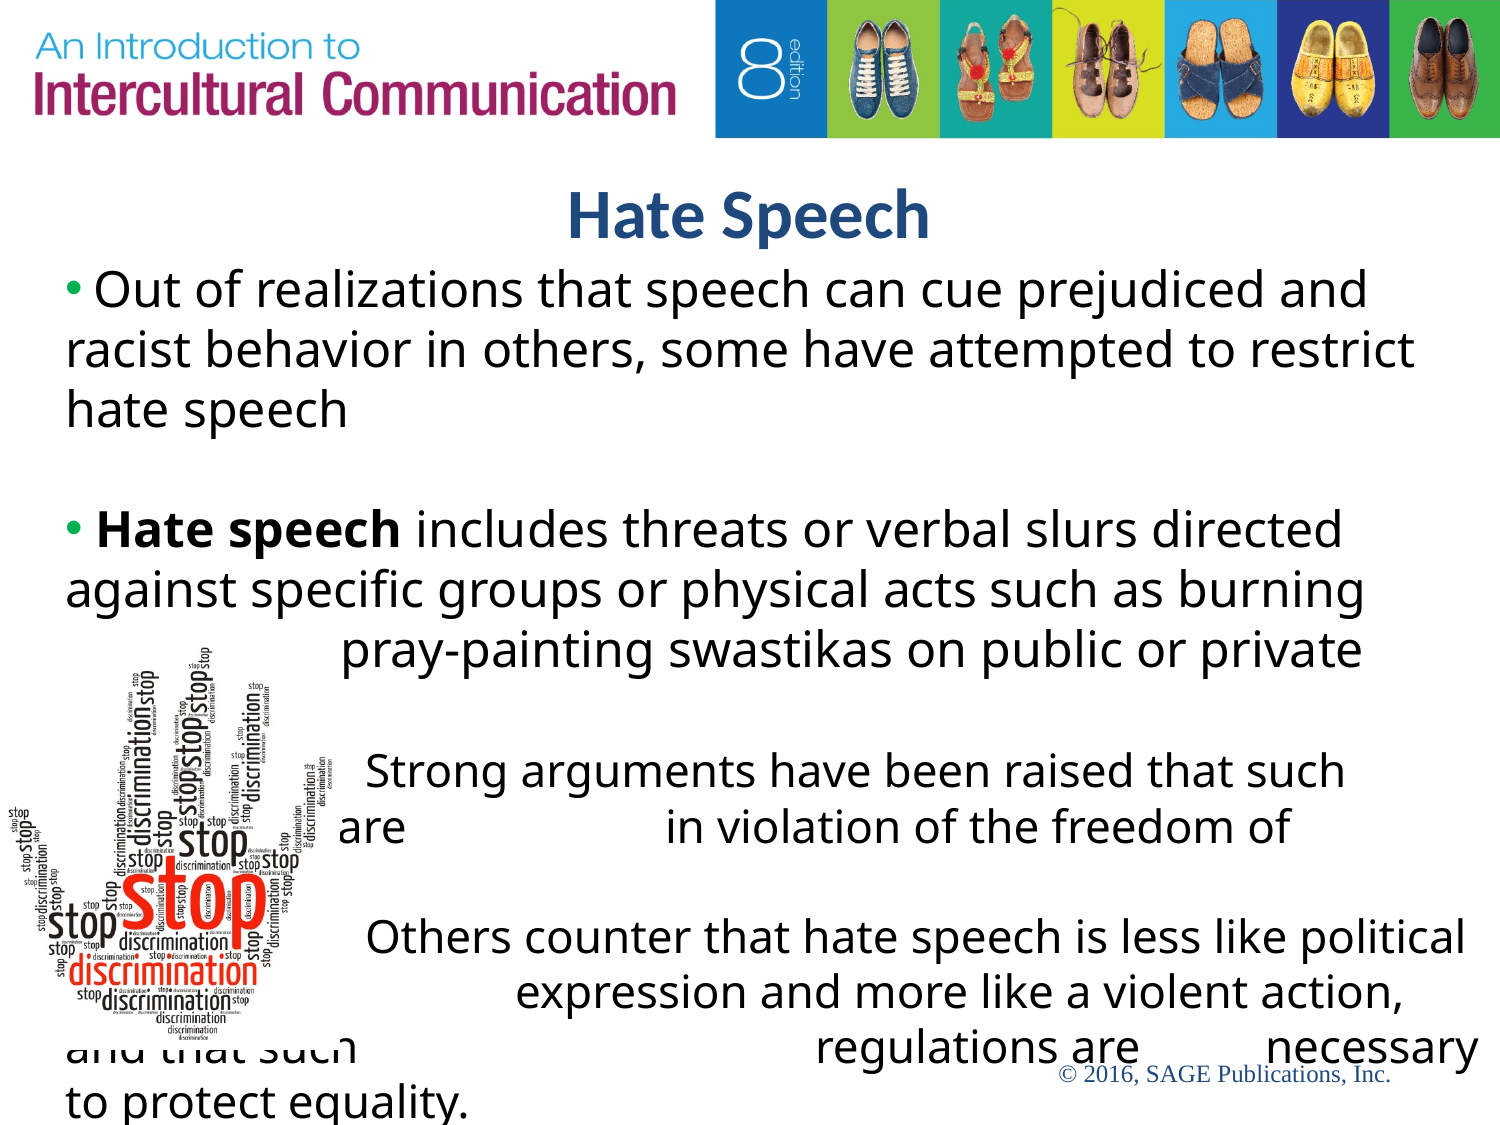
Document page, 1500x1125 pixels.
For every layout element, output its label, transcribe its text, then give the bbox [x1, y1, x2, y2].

title Hate Speech [0, 149, 1500, 271]
picture [0, 0, 1500, 149]
list Out of realizations that speech can cue prejudiced and racist behavior in others, some have attempted to restrict hate speech Hate speech includes threats or verbal slurs directed against specific groups or physical acts such as burning crosses or spray-painting swastikas on public or private property Strong arguments have been raised that such prohibitions are in violation of the freedom of expression. Others counter that hate speech is less like political expression and more like a violent action, and that such regulations are necessary to protect equality. Internationally, the trend since World War II has been to protect individuals and groups from expressions of hatred, hostility, discrimination, and violence [50, 249, 1500, 1125]
picture [0, 271, 340, 1125]
footer © 2016, SAGE Publications, Inc. [987, 1042, 1463, 1103]
